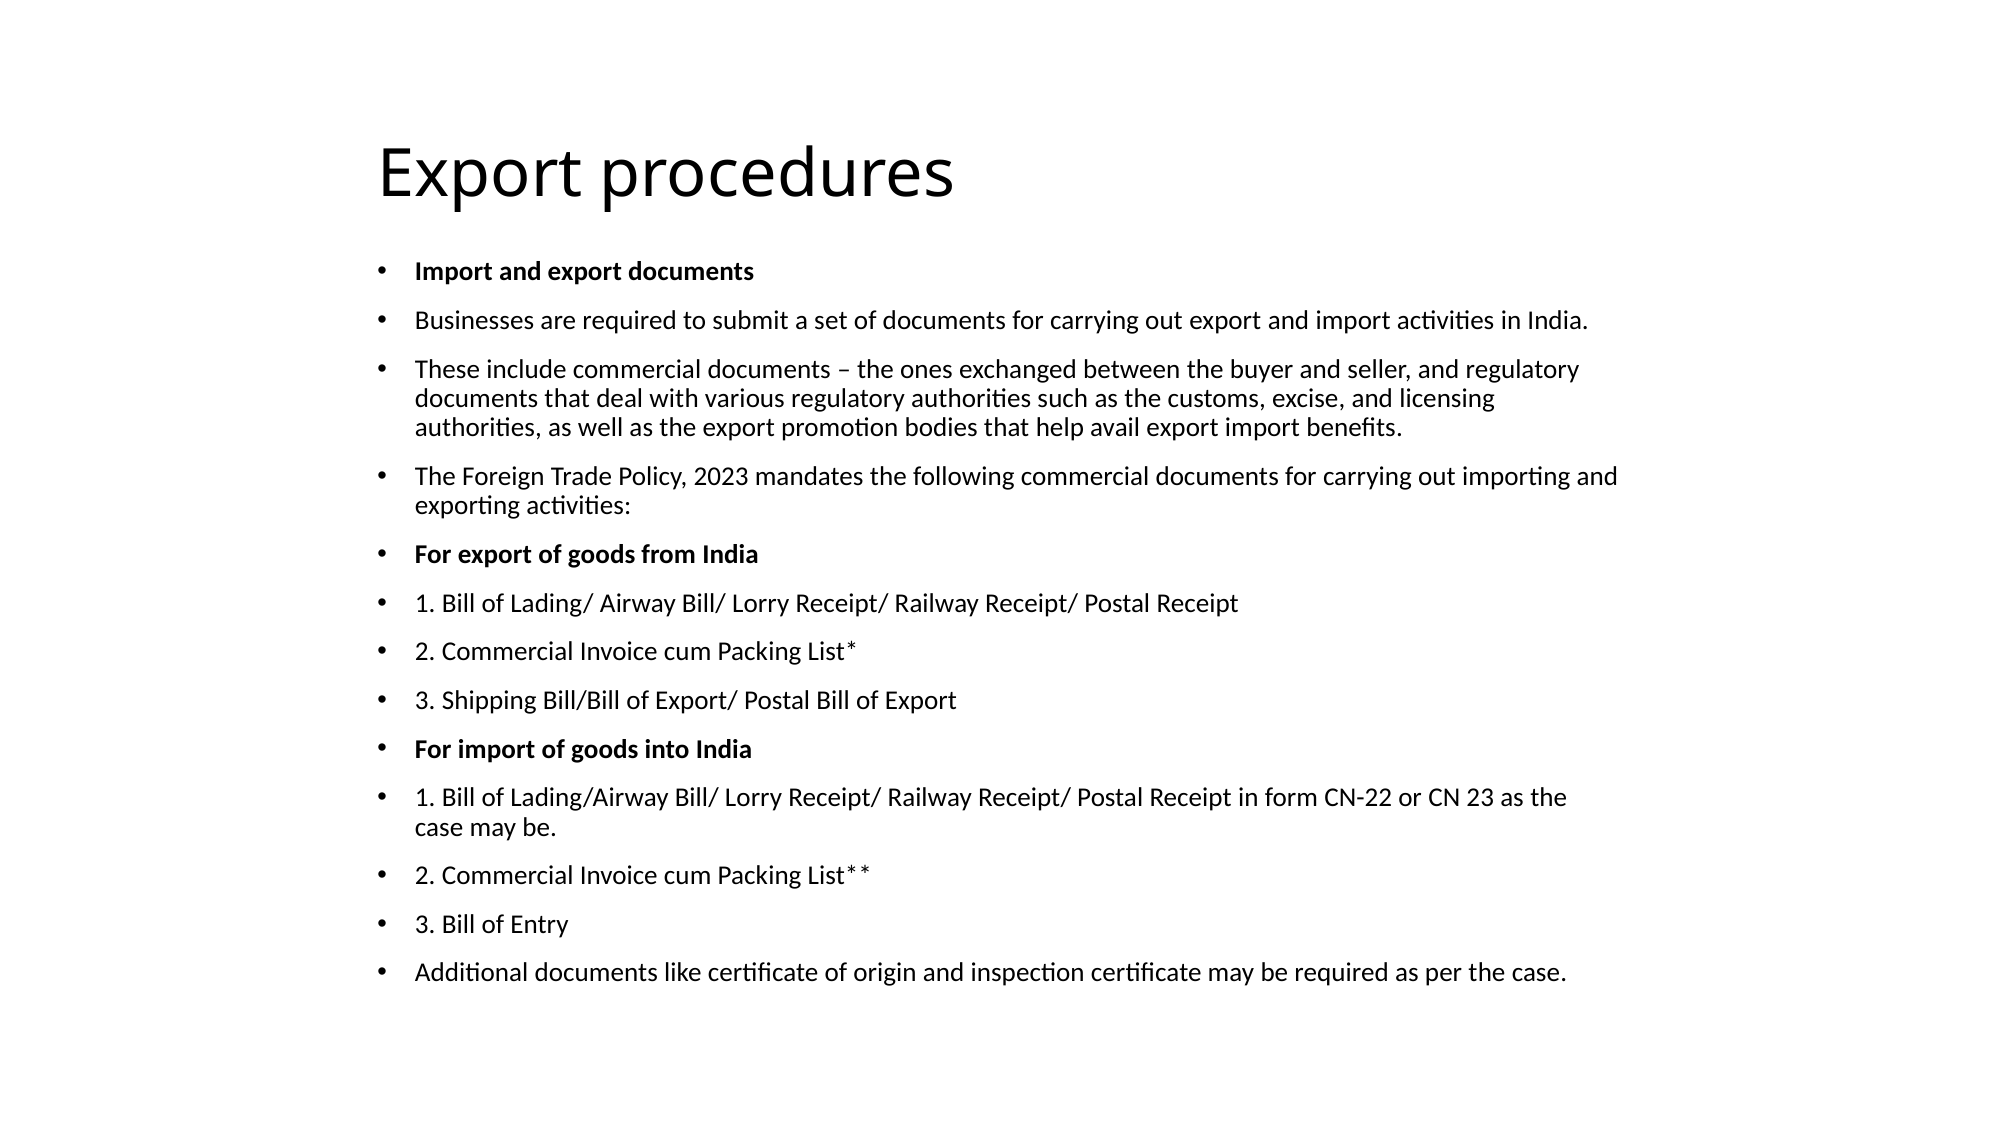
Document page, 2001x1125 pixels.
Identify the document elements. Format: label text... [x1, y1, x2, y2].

list Import and export documents Businesses are required to submit a set of documents for carrying out export and import activities in India. These include commercial documents – the ones exchanged between the buyer and seller, and regulatory documents that deal with various regulatory authorities such as the customs, excise, and licensing authorities, as well as the export promotion bodies that help avail export import benefits. The Foreign Trade Policy, 2023 mandates the following commercial documents for carrying out importing and exporting activities: For export of goods from India 1. Bill of Lading/ Airway Bill/ Lorry Receipt/ Railway Receipt/ Postal Receipt 2. Commercial Invoice cum Packing List* 3. Shipping Bill/Bill of Export/ Postal Bill of Export For import of goods into India 1. Bill of Lading/Airway Bill/ Lorry Receipt/ Railway Receipt/ Postal Receipt in form CN-22 or CN 23 as the case may be. 2. Commercial Invoice cum Packing List** 3. Bill of Entry Additional documents like certificate of origin and inspection certificate may be required as per the case. [362, 249, 1638, 1000]
title Export procedures [362, 99, 1638, 249]
